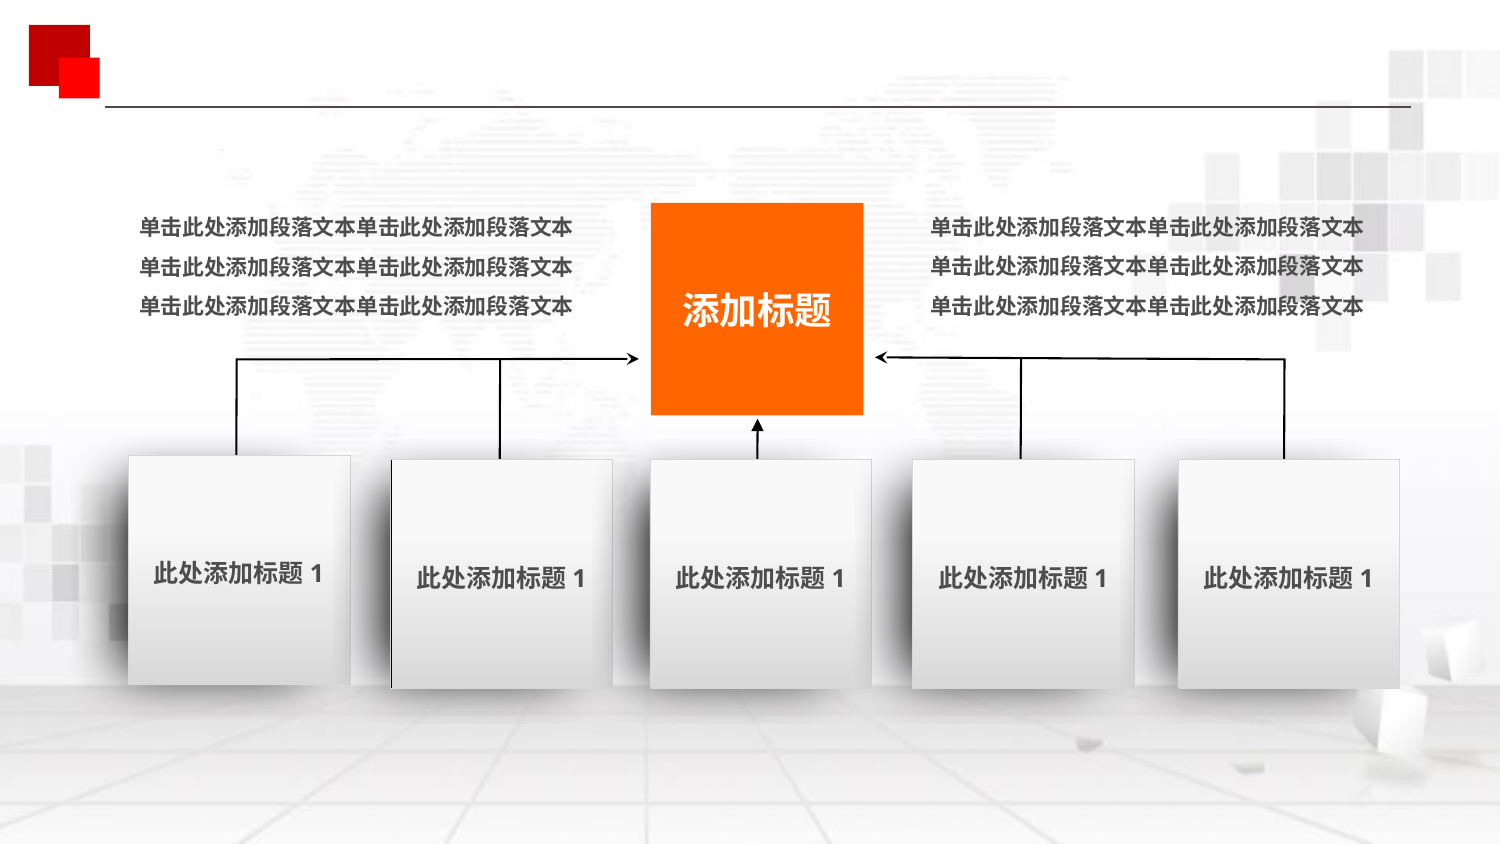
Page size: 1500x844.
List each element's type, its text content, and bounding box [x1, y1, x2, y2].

text_box 单击此处添加段落文本单击此处添加段落文本单击此处添加段落文本单击此处添加段落文本单击此处添加段落文本单击此处添加段落文本 [915, 192, 1383, 326]
text_box 此处添加标题1 [128, 455, 350, 685]
text_box 此处添加标题1 [1177, 459, 1400, 689]
text_box 添加标题 [649, 201, 865, 417]
text_box 此处添加标题1 [649, 459, 872, 689]
text_box 单击此处添加段落文本单击此处添加段落文本单击此处添加段落文本单击此处添加段落文本单击此处添加段落文本单击此处添加段落文本 [124, 193, 592, 327]
text_box 此处添加标题1 [912, 459, 1135, 689]
text_box 此处添加标题1 [390, 459, 613, 689]
picture [0, 0, 1500, 844]
